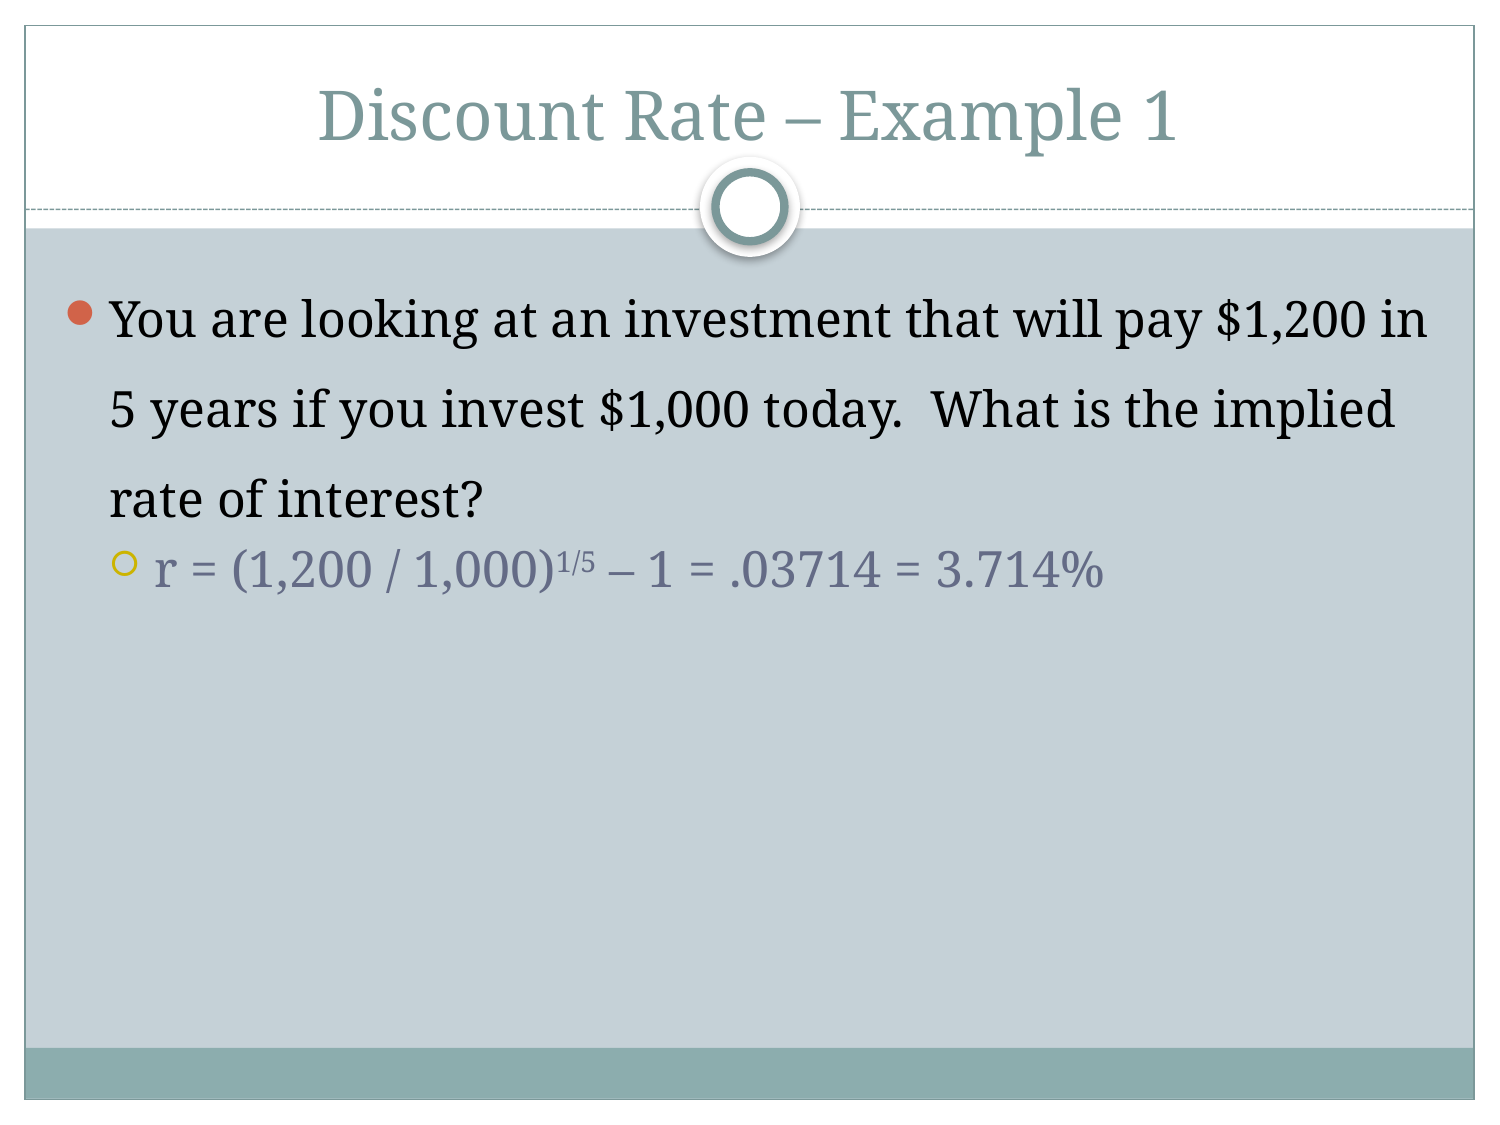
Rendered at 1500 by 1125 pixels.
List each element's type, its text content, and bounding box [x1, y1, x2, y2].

title Discount Rate – Example 1 [49, 37, 1450, 162]
list You are looking at an investment that will pay $1,200 in 5 years if you invest $1,000 today. What is the implied rate of interest? r = (1,200 / 1,000)1/5 – 1 = .03714 = 3.714% [49, 250, 1445, 1001]
